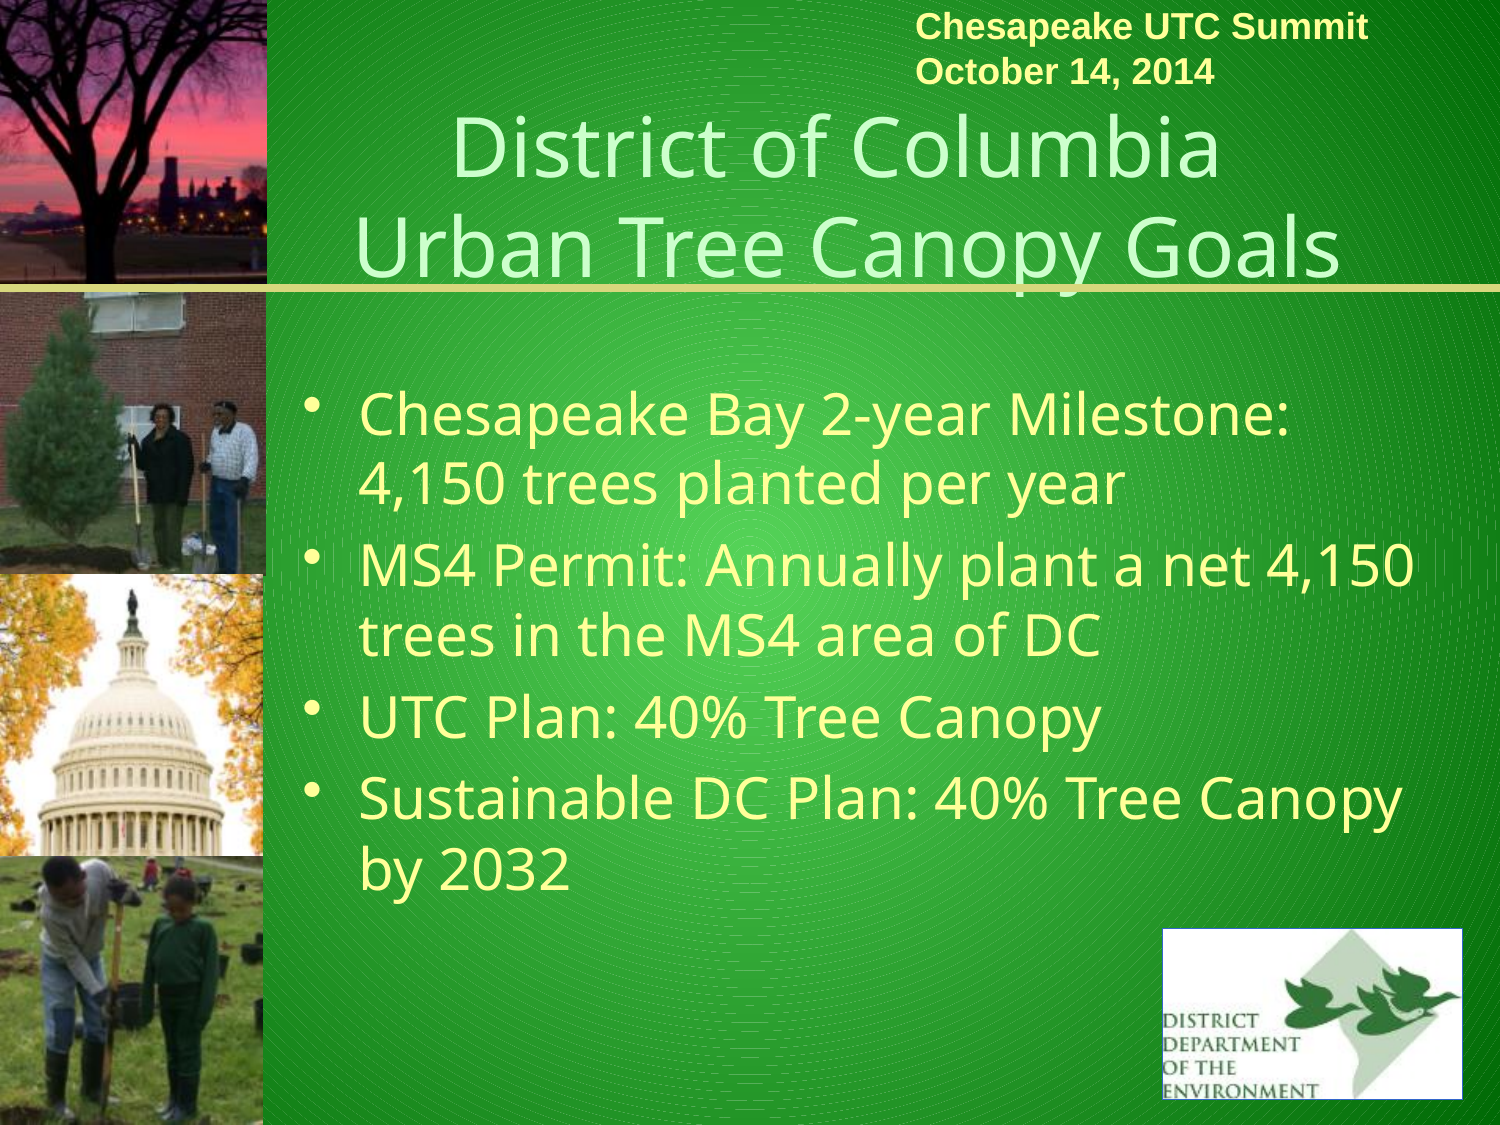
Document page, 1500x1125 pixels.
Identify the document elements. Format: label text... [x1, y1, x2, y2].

picture [0, 291, 269, 1125]
picture [1162, 927, 1463, 1100]
picture [0, 0, 267, 287]
list Chesapeake Bay 2-year Milestone: 4,150 trees planted per year MS4 Permit: Annually plant a net 4,150 trees in the MS4 area of DC UTC Plan: 40% Tree Canopy Sustainable DC Plan: 40% Tree Canopy by 2032 [287, 369, 1438, 1062]
text_box Chesapeake UTC Summit October 14, 2014 [899, 0, 1462, 100]
title District of Columbia Urban Tree Canopy Goals [272, 100, 1423, 284]
